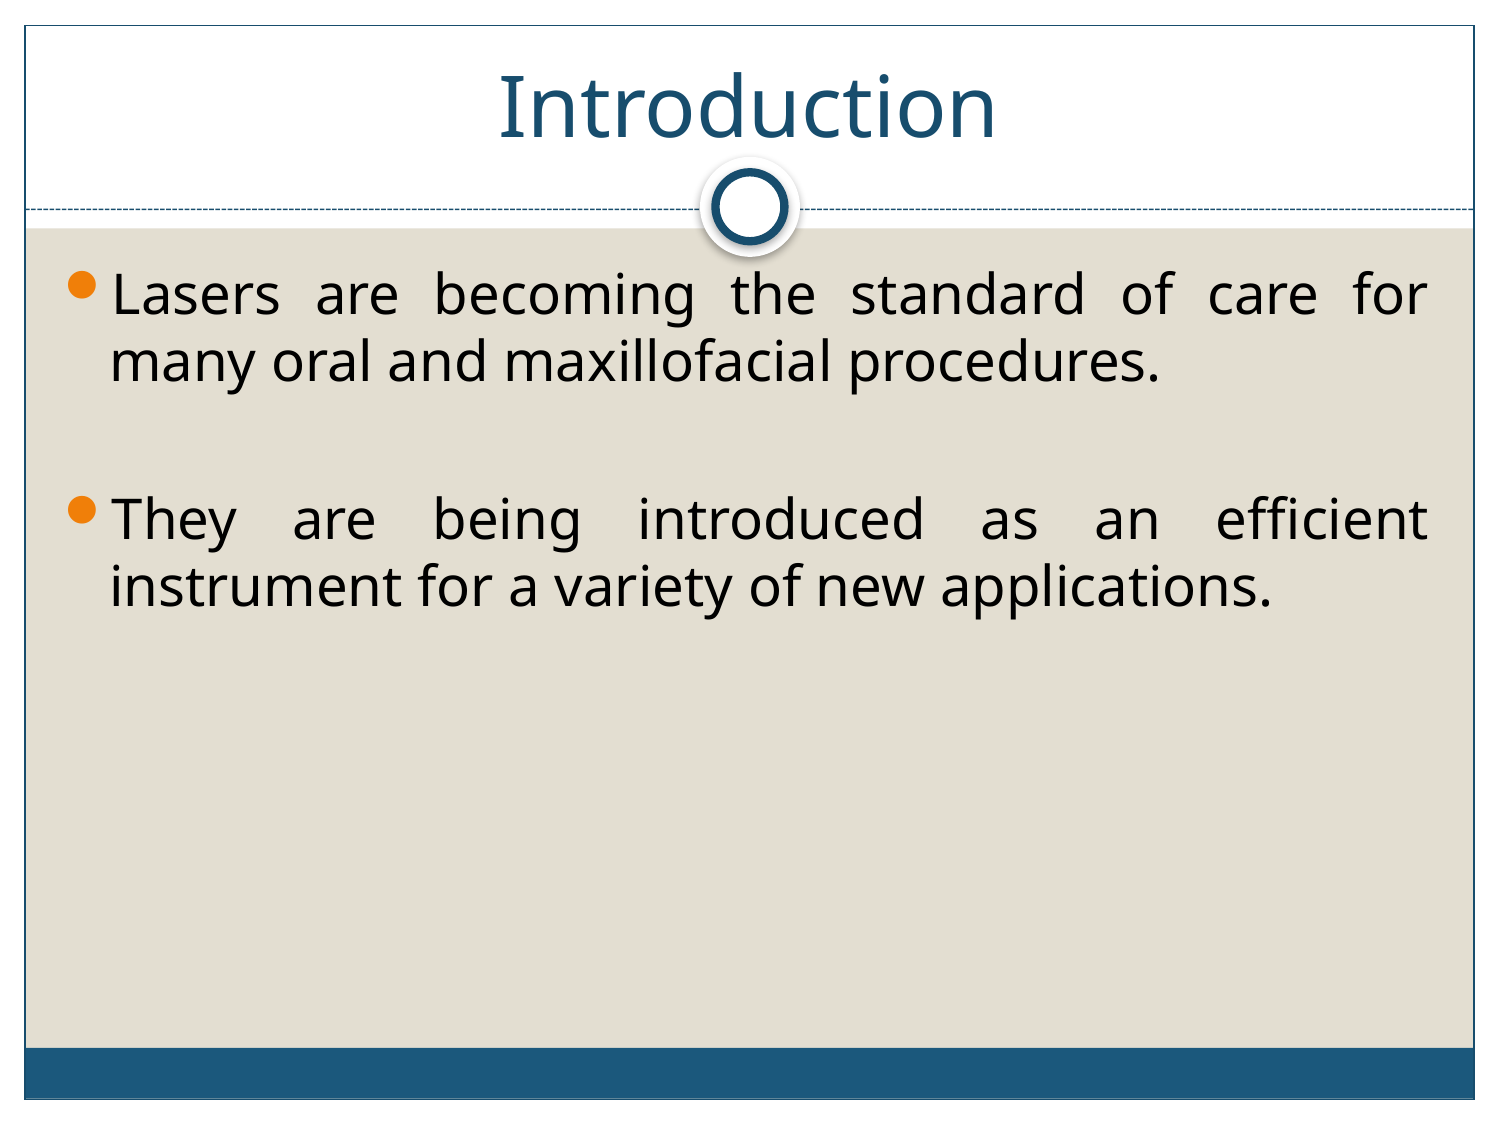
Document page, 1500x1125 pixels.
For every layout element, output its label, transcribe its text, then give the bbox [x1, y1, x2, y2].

list Lasers are becoming the standard of care for many oral and maxillofacial procedures. They are being introduced as an efficient instrument for a variety of new applications. [49, 250, 1445, 1001]
title Introduction [49, 37, 1450, 162]
